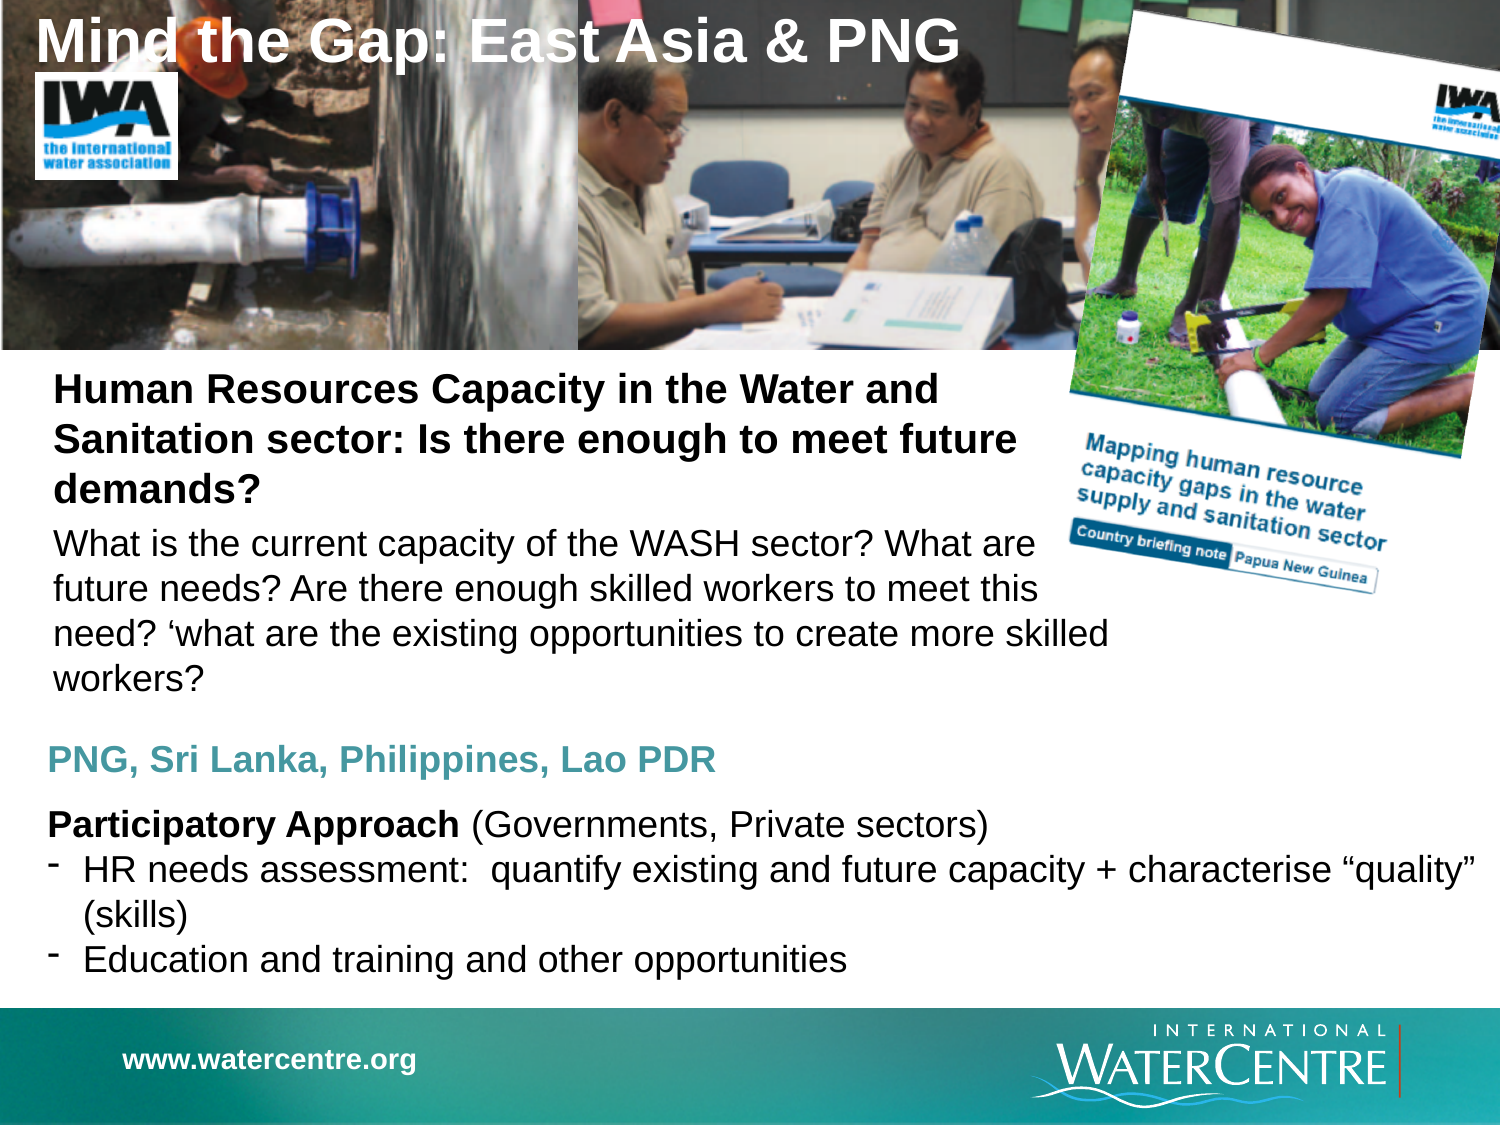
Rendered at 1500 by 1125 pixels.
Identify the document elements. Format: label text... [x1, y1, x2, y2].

footer www.watercentre.org [122, 1039, 598, 1095]
list Human Resources Capacity in the Water and Sanitation sector: Is there enough to meet future demands? What is the current capacity of the WASH sector? What are the future needs? Are there enough skilled workers to meet this need? ‘what are the existing opportunities to create more skilled workers? [53, 361, 1152, 634]
picture [0, 1008, 1500, 1125]
picture [0, 0, 1500, 633]
text_box PNG, Sri Lanka, Philippines, Lao PDR Participatory Approach (Governments, Private sectors) HR needs assessment: quantify existing and future capacity + characterise “quality” (skills) Education and training and other opportunities [32, 727, 1500, 988]
